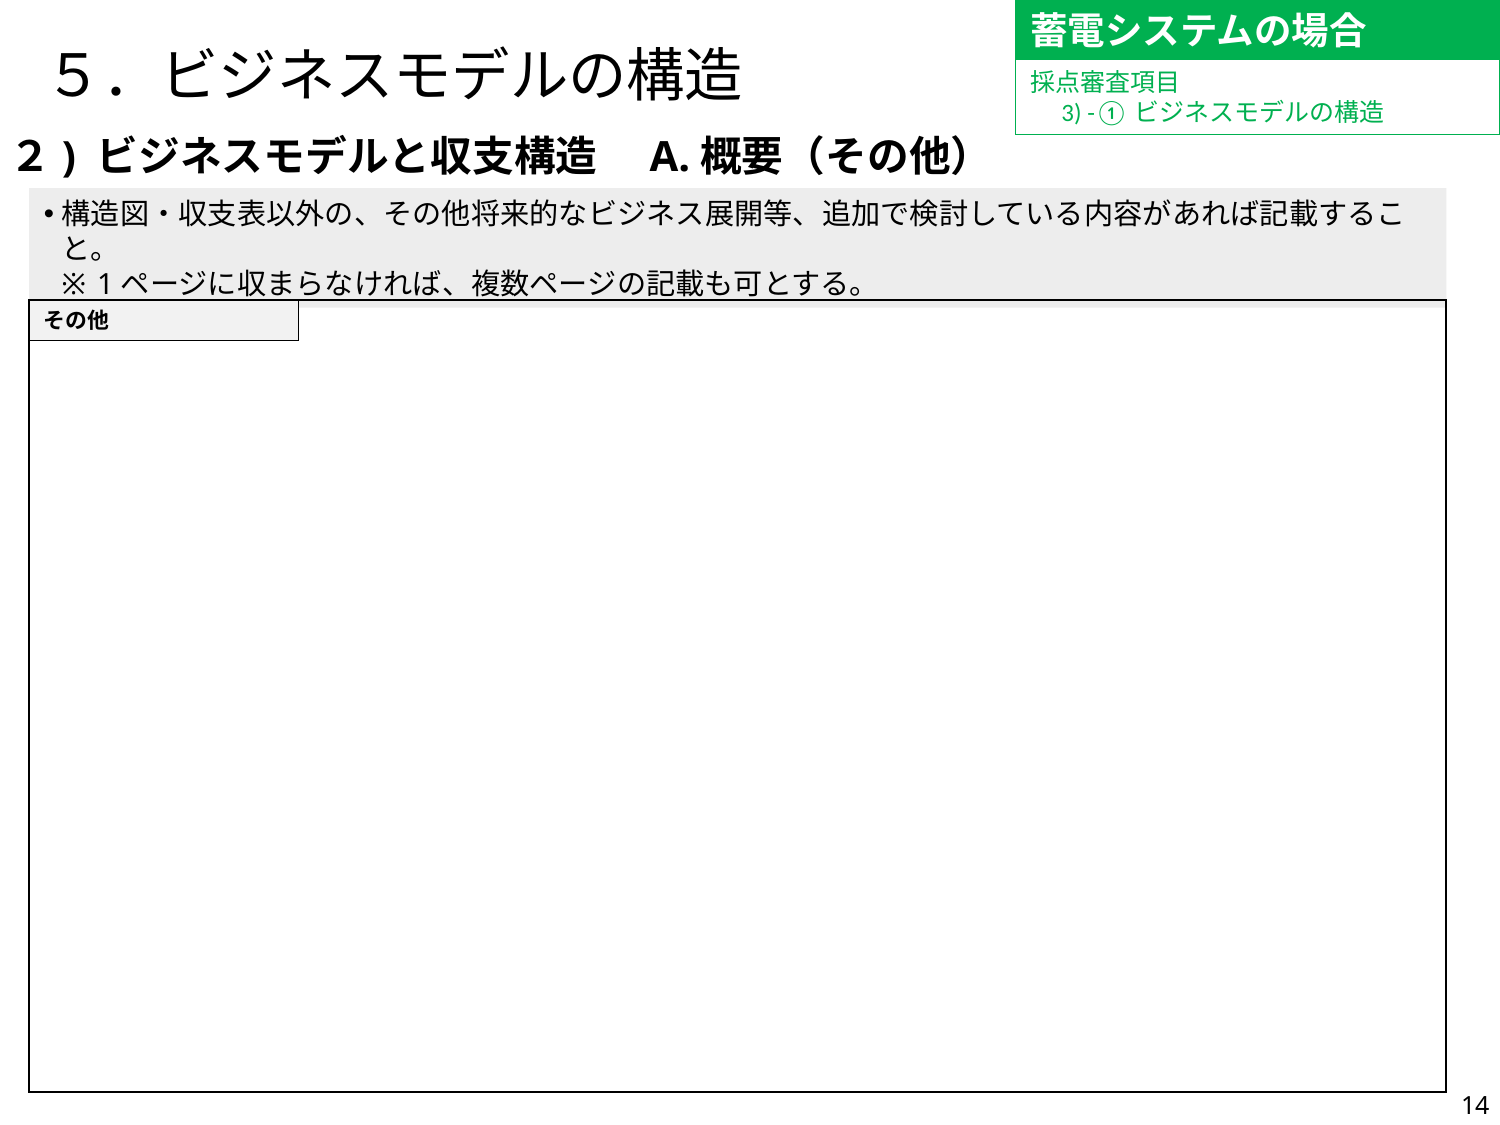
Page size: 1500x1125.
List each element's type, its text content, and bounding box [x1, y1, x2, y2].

title ５．ビジネスモデルの構造 [29, 33, 1015, 122]
text_box 蓄電システムの場合 [1015, 0, 1500, 59]
text_box 採点審査項目 3) -①ビジネスモデルの構造 [1015, 59, 1500, 135]
text_box [28, 299, 1447, 1093]
text_box (２) ビジネスモデルと収支構造 A.概要（その他） [0, 122, 1008, 188]
text_box 構造図・収支表以外の、その他将来的なビジネス展開等、追加で検討している内容があれば記載すること。 1ページに収まらなければ、複数ページの記載も可とする。 [29, 188, 1447, 299]
